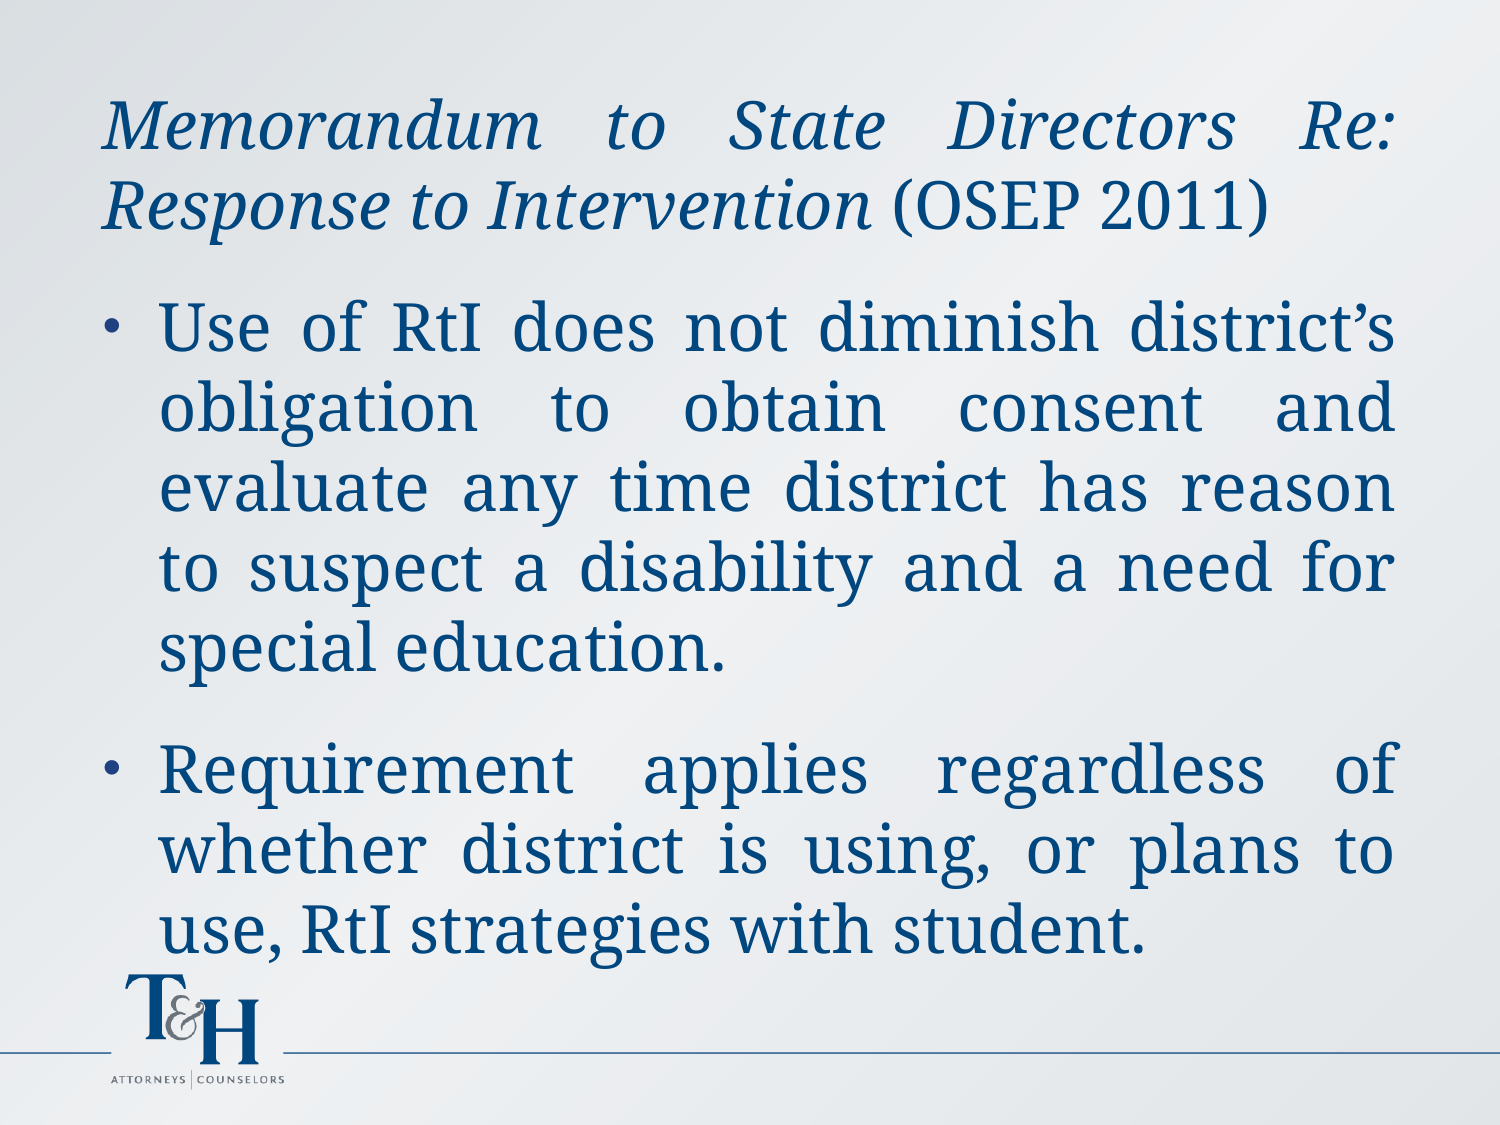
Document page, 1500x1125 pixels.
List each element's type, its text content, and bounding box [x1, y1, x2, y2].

picture [0, 0, 1500, 1125]
list Memorandum to State Directors Re: Response to Intervention (OSEP 2011) Use of RtI does not diminish district’s obligation to obtain consent and evaluate any time district has reason to suspect a disability and a need for special education. Requirement applies regardless of whether district is using, or plans to use, RtI strategies with student. [87, 74, 1413, 976]
